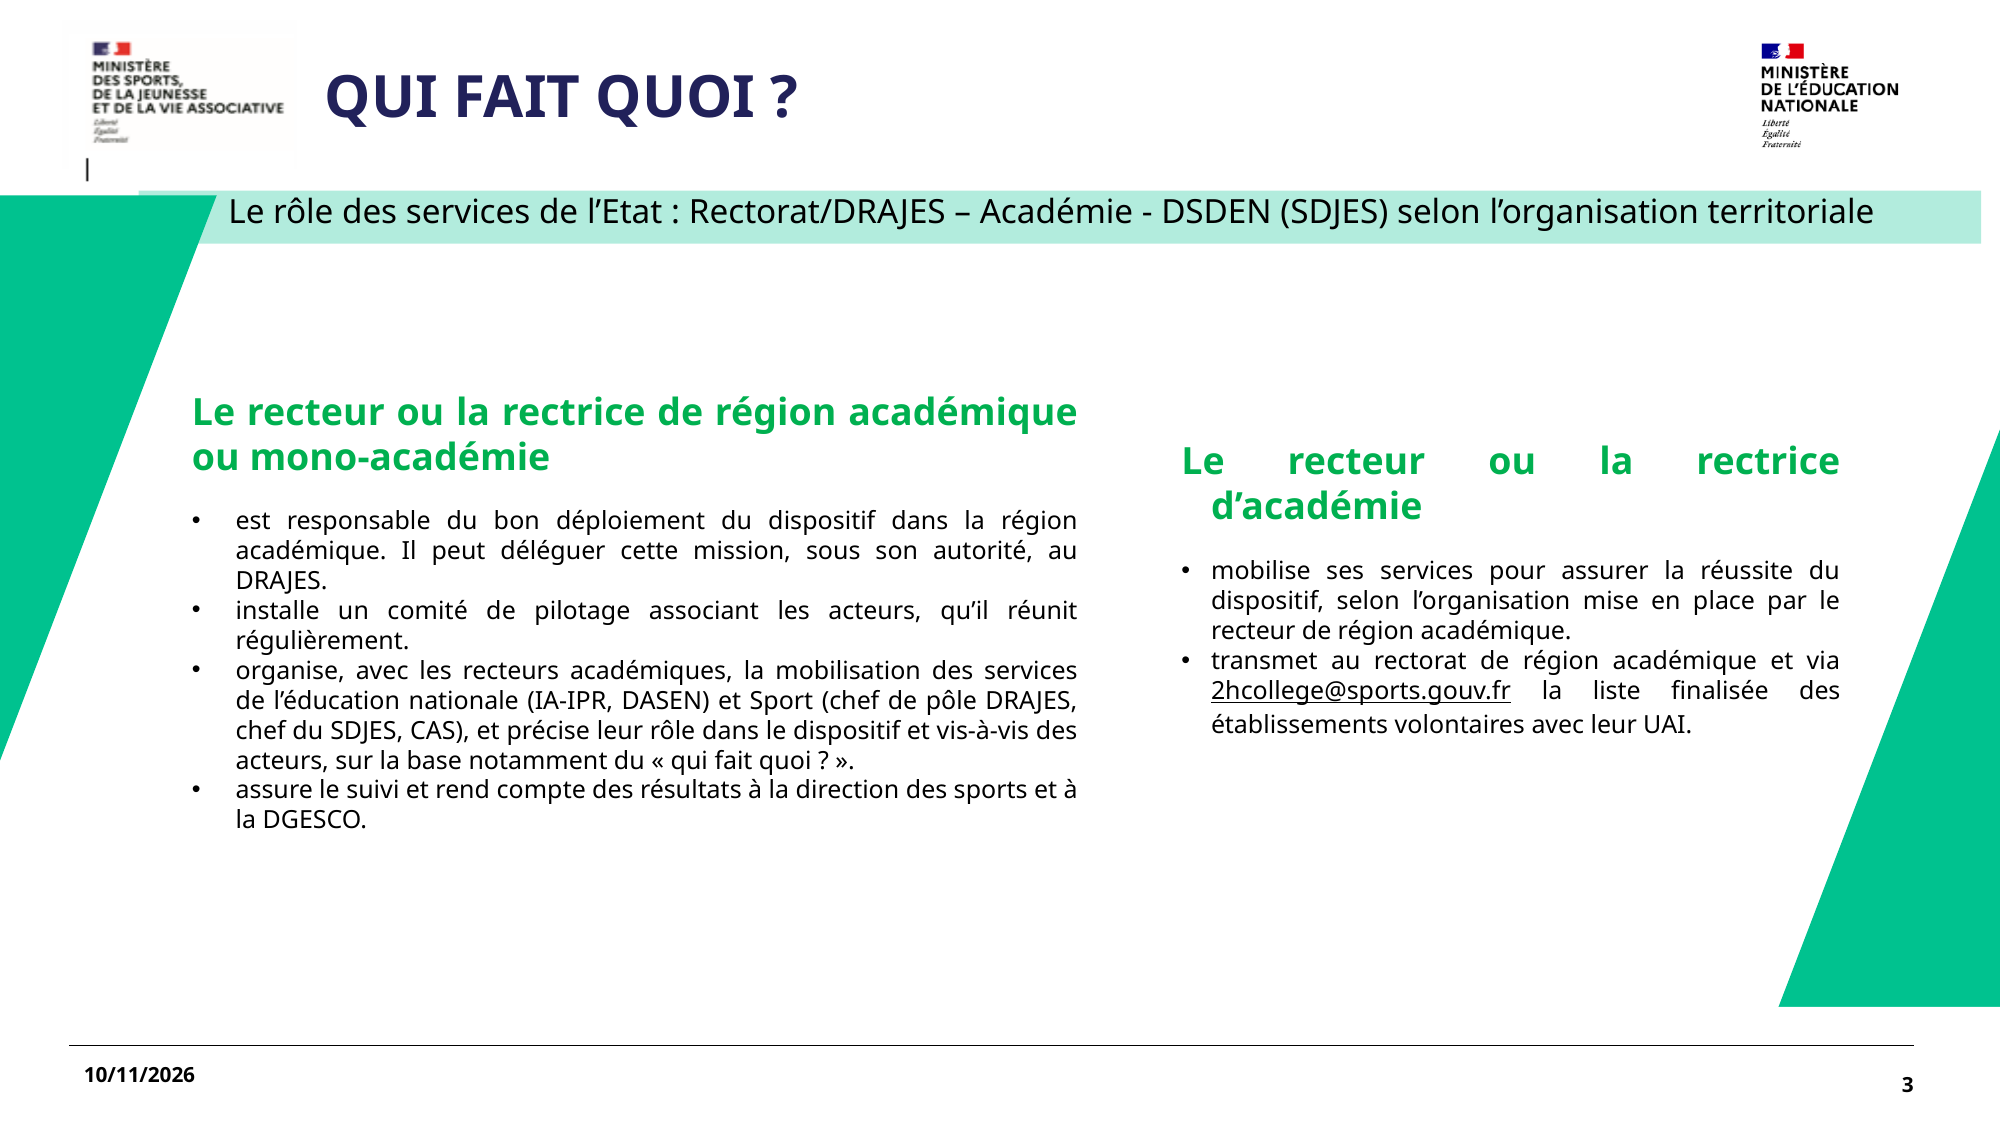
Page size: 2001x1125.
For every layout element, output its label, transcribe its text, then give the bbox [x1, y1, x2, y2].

picture [1743, 34, 1914, 157]
title Qui fait quoi ? [306, 24, 1719, 173]
text_box Le recteur ou la rectrice de région académique ou mono-académie est responsable du bon déploiement du dispositif dans la région académique. Il peut déléguer cette mission, sous son autorité, au DRAJES. installe un comité de pilotage associant les acteurs, qu’il réunit régulièrement. organise, avec les recteurs académiques, la mobilisation des services de l’éducation nationale (IA-IPR, DASEN) et Sport (chef de pôle DRAJES, chef du SDJES, CAS), et précise leur rôle dans le dispositif et vis-à-vis des acteurs, sur la base notamment du « qui fait quoi ? ». assure le suivi et rend compte des résultats à la direction des sports et à la DGESCO. [177, 380, 1094, 842]
picture [62, 20, 297, 183]
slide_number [69, 1046, 519, 1107]
text_box Le recteur ou la rectrice d’académie mobilise ses services pour assurer la réussite du dispositif, selon l’organisation mise en place par le recteur de région académique. transmet au rectorat de région académique et via 2hcollege@sports.gouv.fr la liste finalisée des établissements volontaires avec leur UAI. [1166, 429, 1856, 806]
slide_number 3 [1618, 1046, 1914, 1125]
text_box Le rôle des services de l’Etat : Rectorat/DRAJES – Académie - DSDEN (SDJES) selon l’organisation territoriale [138, 190, 1982, 244]
